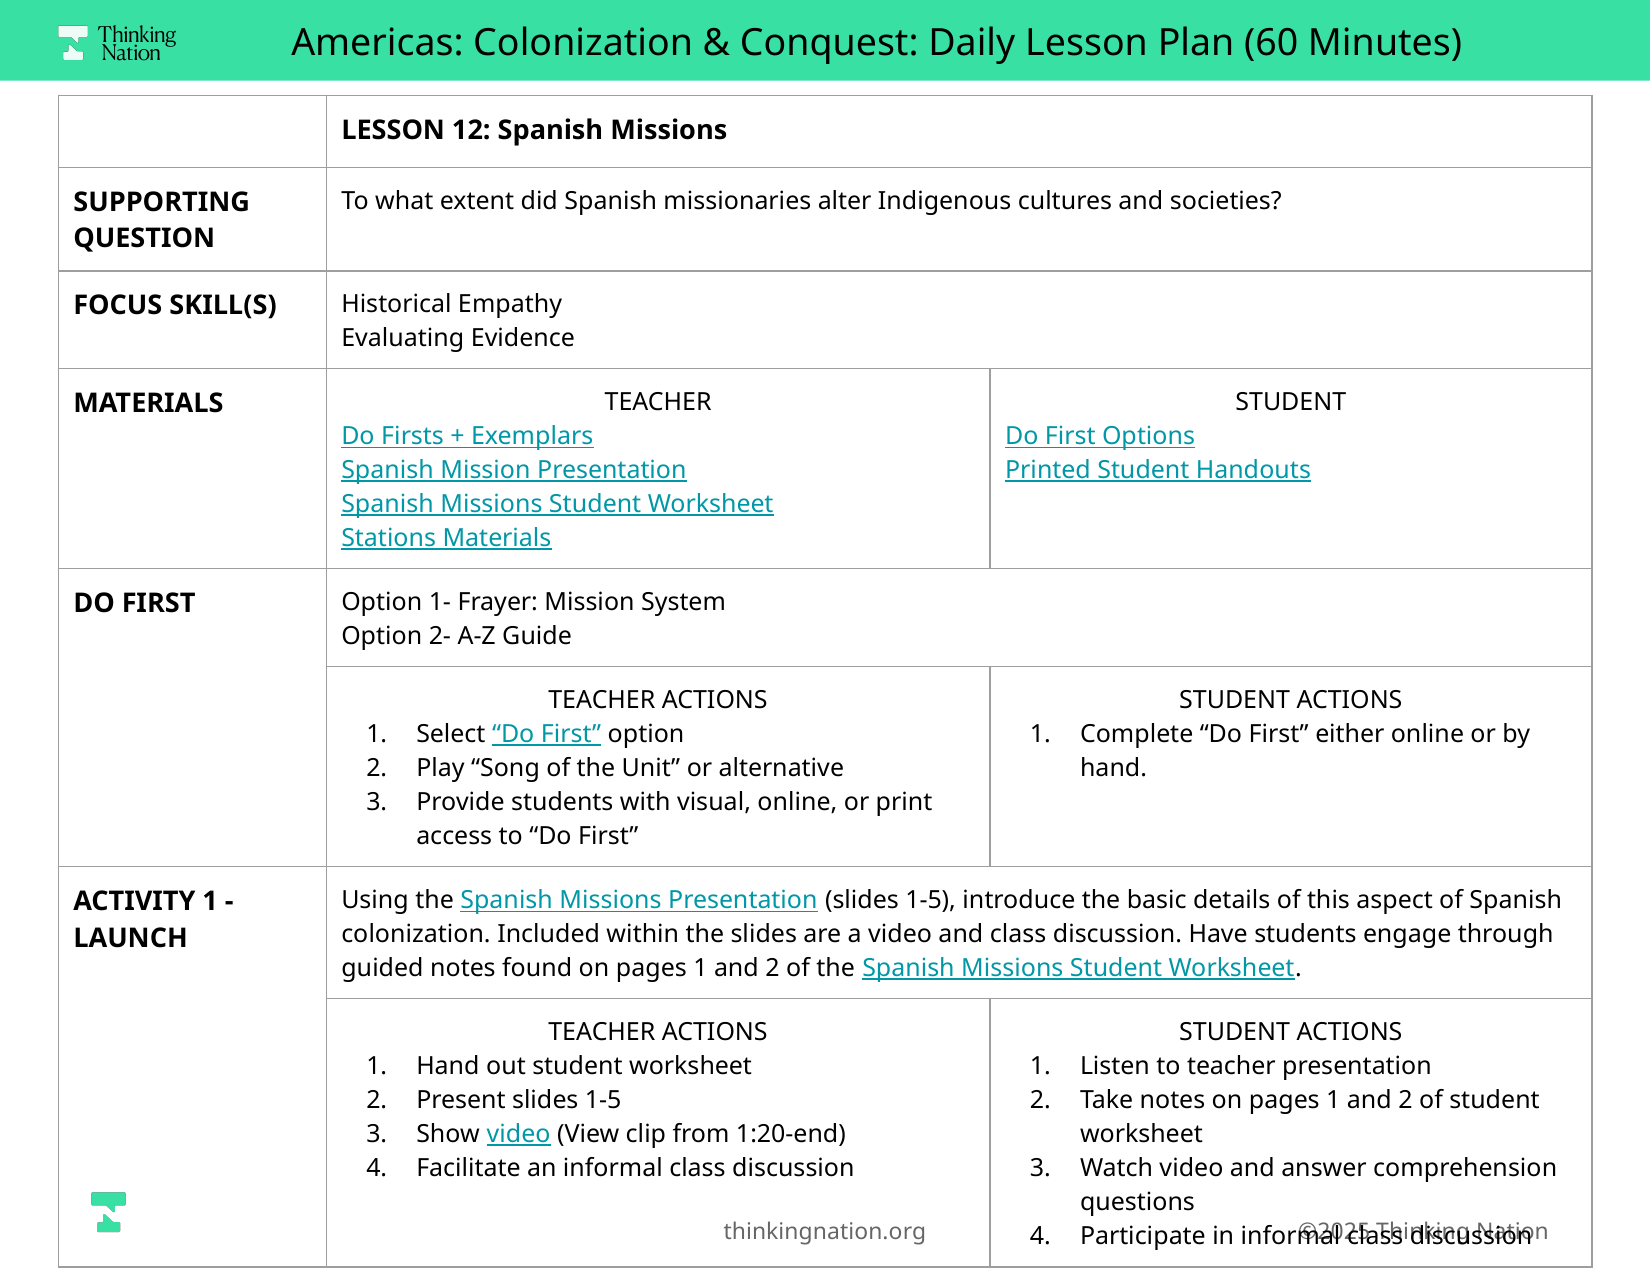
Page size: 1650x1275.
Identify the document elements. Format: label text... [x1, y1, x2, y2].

table_cell TEACHER Do Firsts + Exemplars Spanish Mission Presentation Spanish Missions Student Worksheet Stations Materials [327, 369, 989, 568]
table_cell STUDENT ACTIONS Complete “Do First” either online or by hand. [991, 667, 1591, 866]
table_cell MATERIALS [59, 369, 326, 568]
table_cell Using the Spanish Missions Presentation (slides 1-5), introduce the basic details of this aspect of Spanish colonization. Included within the slides are a video and class discussion. Have students engage through guided notes found on pages 1 and 2 of the Spanish Missions Student Worksheet. [327, 867, 1591, 998]
table_cell TEACHER ACTIONS Select “Do First” option Play “Song of the Unit” or alternative Provide students with visual, online, or print access to “Do First” [327, 667, 989, 866]
picture [80, 1184, 136, 1240]
table_cell To what extent did Spanish missionaries alter Indigenous cultures and societies? [327, 168, 1591, 270]
table_cell Historical Empathy Evaluating Evidence [327, 272, 1591, 368]
table_cell FOCUS SKILL(S) [59, 272, 326, 368]
picture [45, 14, 180, 85]
table_header LESSON 12: Spanish Missions [327, 96, 1591, 167]
table_cell STUDENT Do First Options Printed Student Handouts [991, 369, 1591, 568]
table_cell TEACHER ACTIONS Hand out student worksheet Present slides 1-5 Show video (View clip from 1:20-end) Facilitate an informal class discussion [327, 999, 989, 1266]
text_box Americas: Colonization & Conquest: Daily Lesson Plan (60 Minutes) [0, 0, 1650, 81]
table_cell STUDENT ACTIONS Listen to teacher presentation Take notes on pages 1 and 2 of student worksheet Watch video and answer comprehension questions Participate in informal class discussion [991, 999, 1591, 1266]
table_cell DO FIRST [59, 569, 326, 866]
table_cell Option 1- Frayer: Mission System Option 2- A-Z Guide [327, 569, 1591, 666]
table_header [59, 96, 326, 167]
table_cell ACTIVITY 1 - LAUNCH [59, 867, 326, 1266]
table_cell SUPPORTING QUESTION [59, 168, 326, 270]
